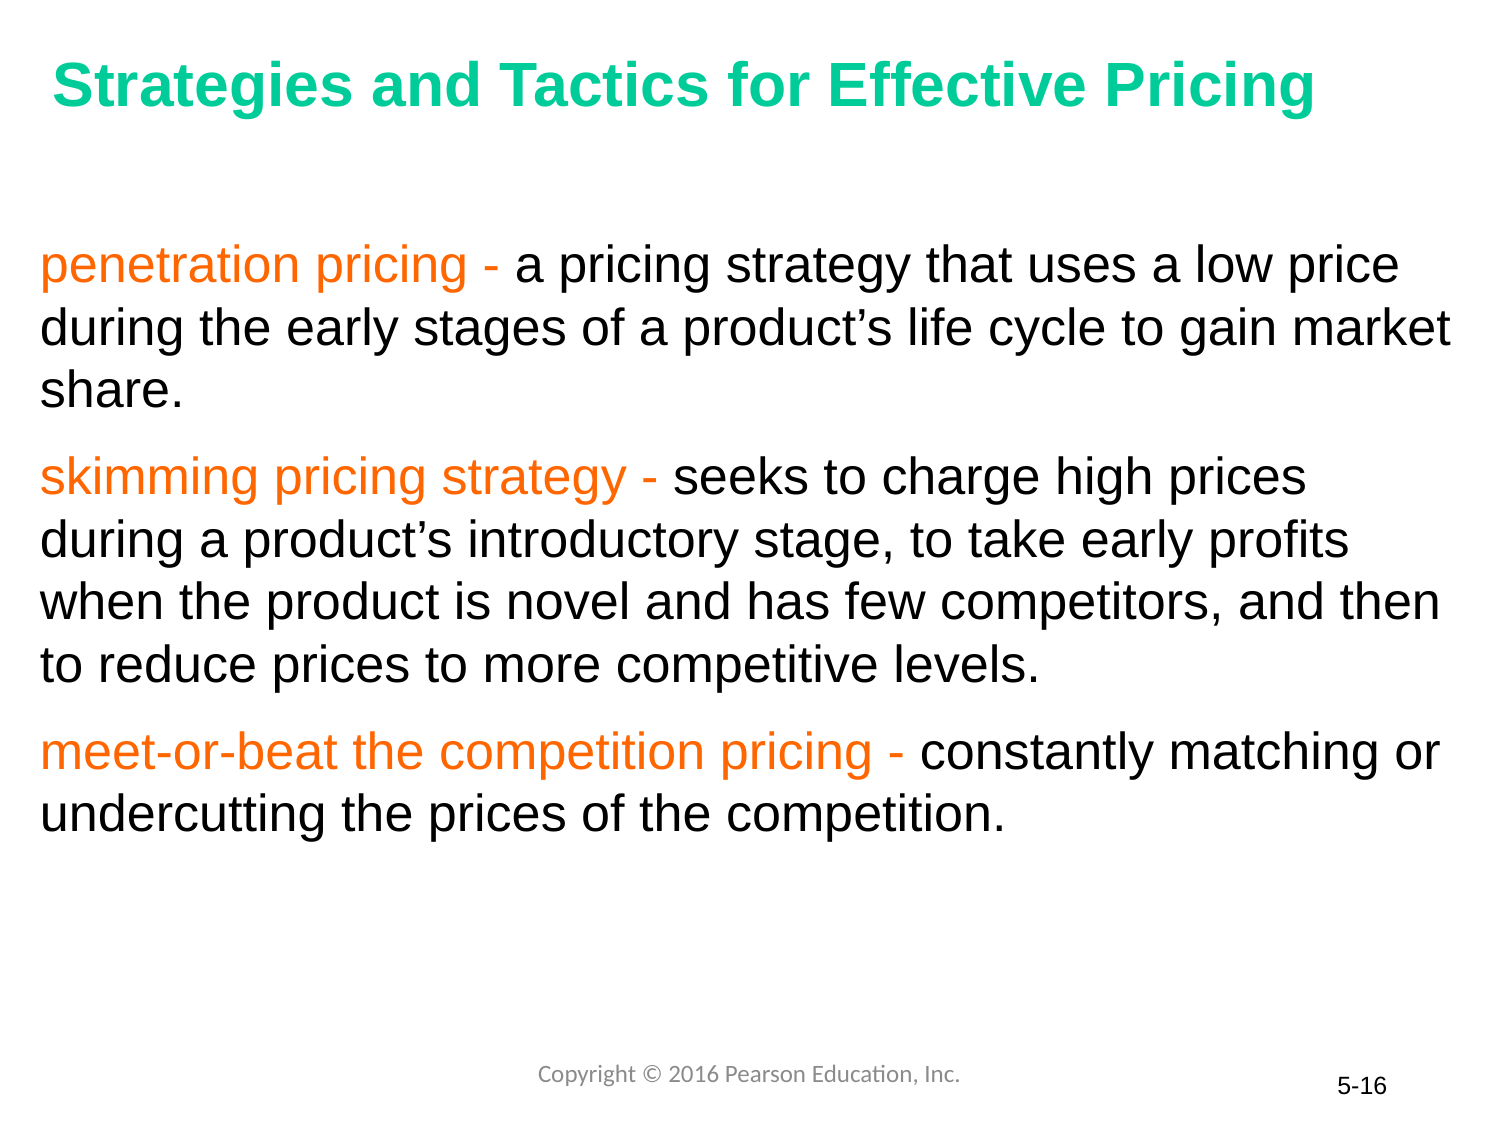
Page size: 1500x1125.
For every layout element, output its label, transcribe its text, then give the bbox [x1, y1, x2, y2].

title Strategies and Tactics for Effective Pricing [37, 0, 1388, 175]
list penetration pricing - a pricing strategy that uses a low price during the early stages of a product’s life cycle to gain market share. skimming pricing strategy - seeks to charge high prices during a product’s introductory stage, to take early profits when the product is novel and has few competitors, and then to reduce prices to more competitive levels. meet-or-beat the competition pricing - constantly matching or undercutting the prices of the competition. [24, 200, 1475, 1125]
